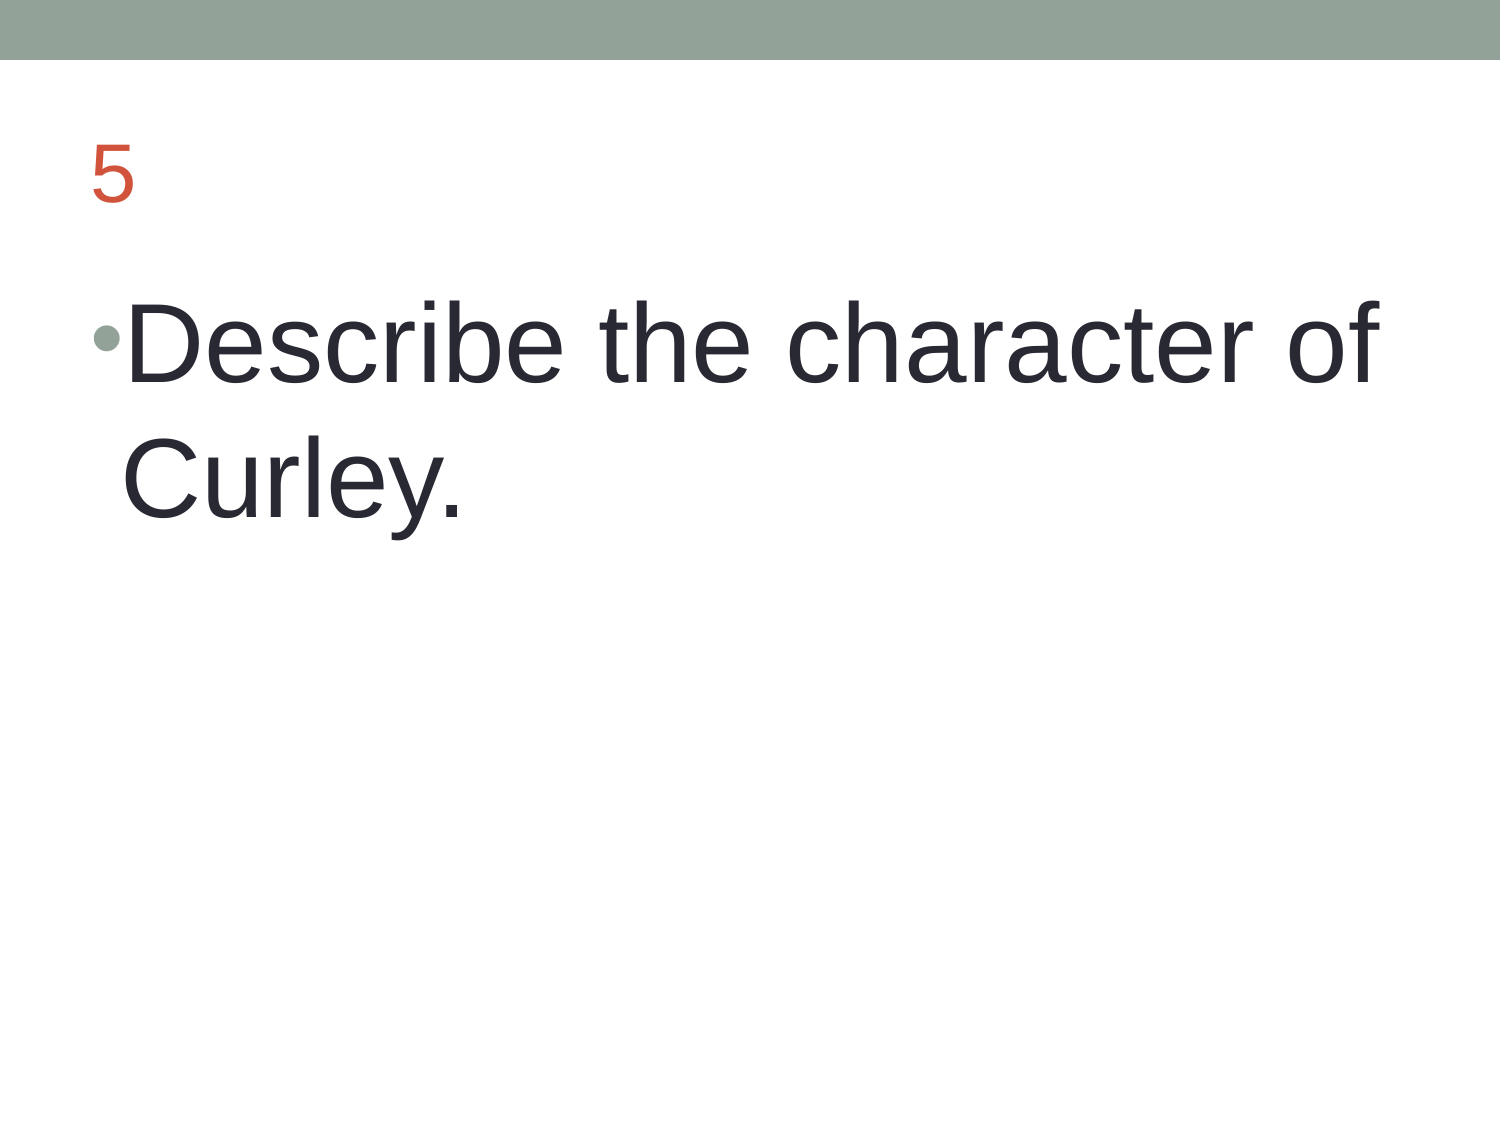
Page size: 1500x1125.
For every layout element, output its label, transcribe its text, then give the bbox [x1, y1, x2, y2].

title 5 [75, 87, 1425, 250]
list Describe the character of Curley. [75, 262, 1425, 1063]
